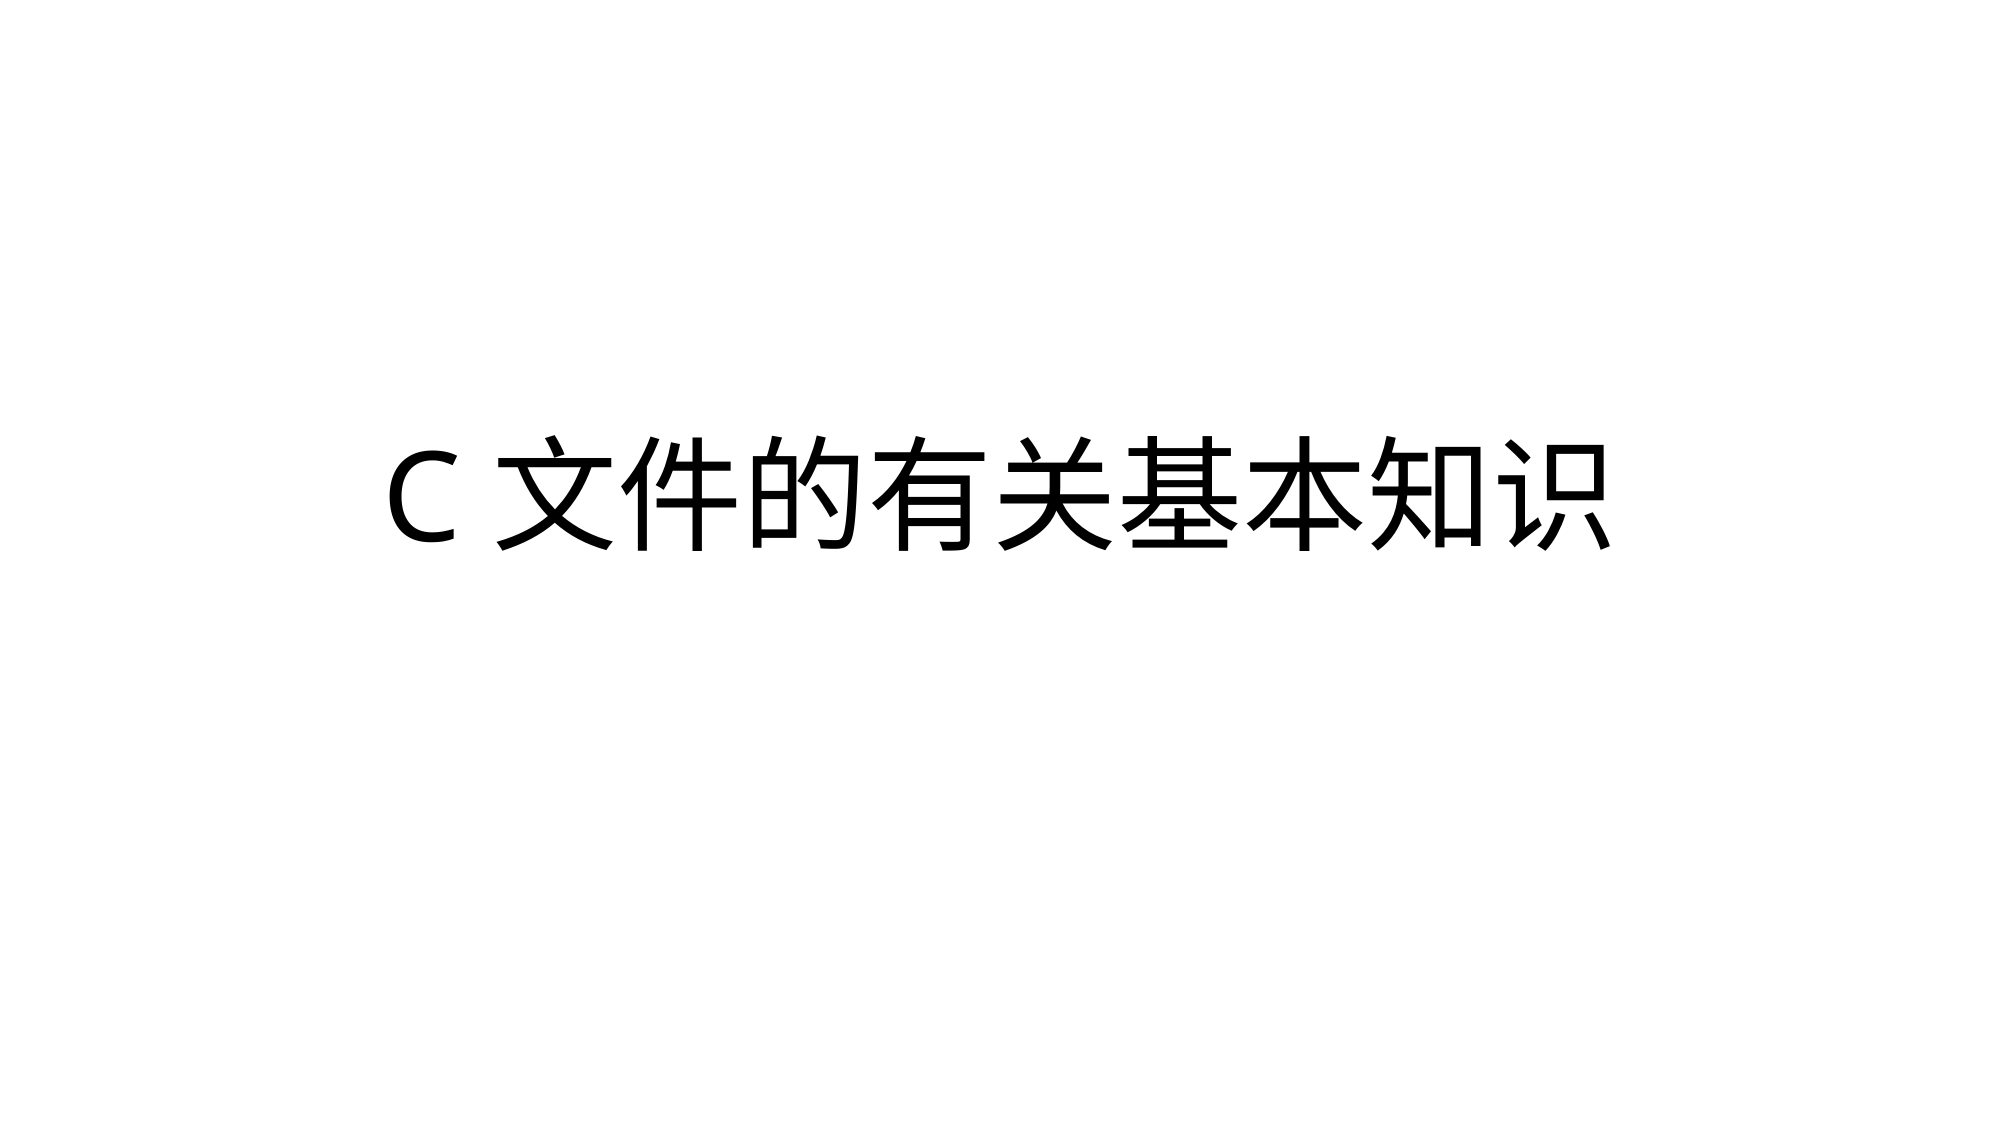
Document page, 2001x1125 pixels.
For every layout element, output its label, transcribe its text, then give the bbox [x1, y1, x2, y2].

title C文件的有关基本知识 [249, 184, 1750, 576]
